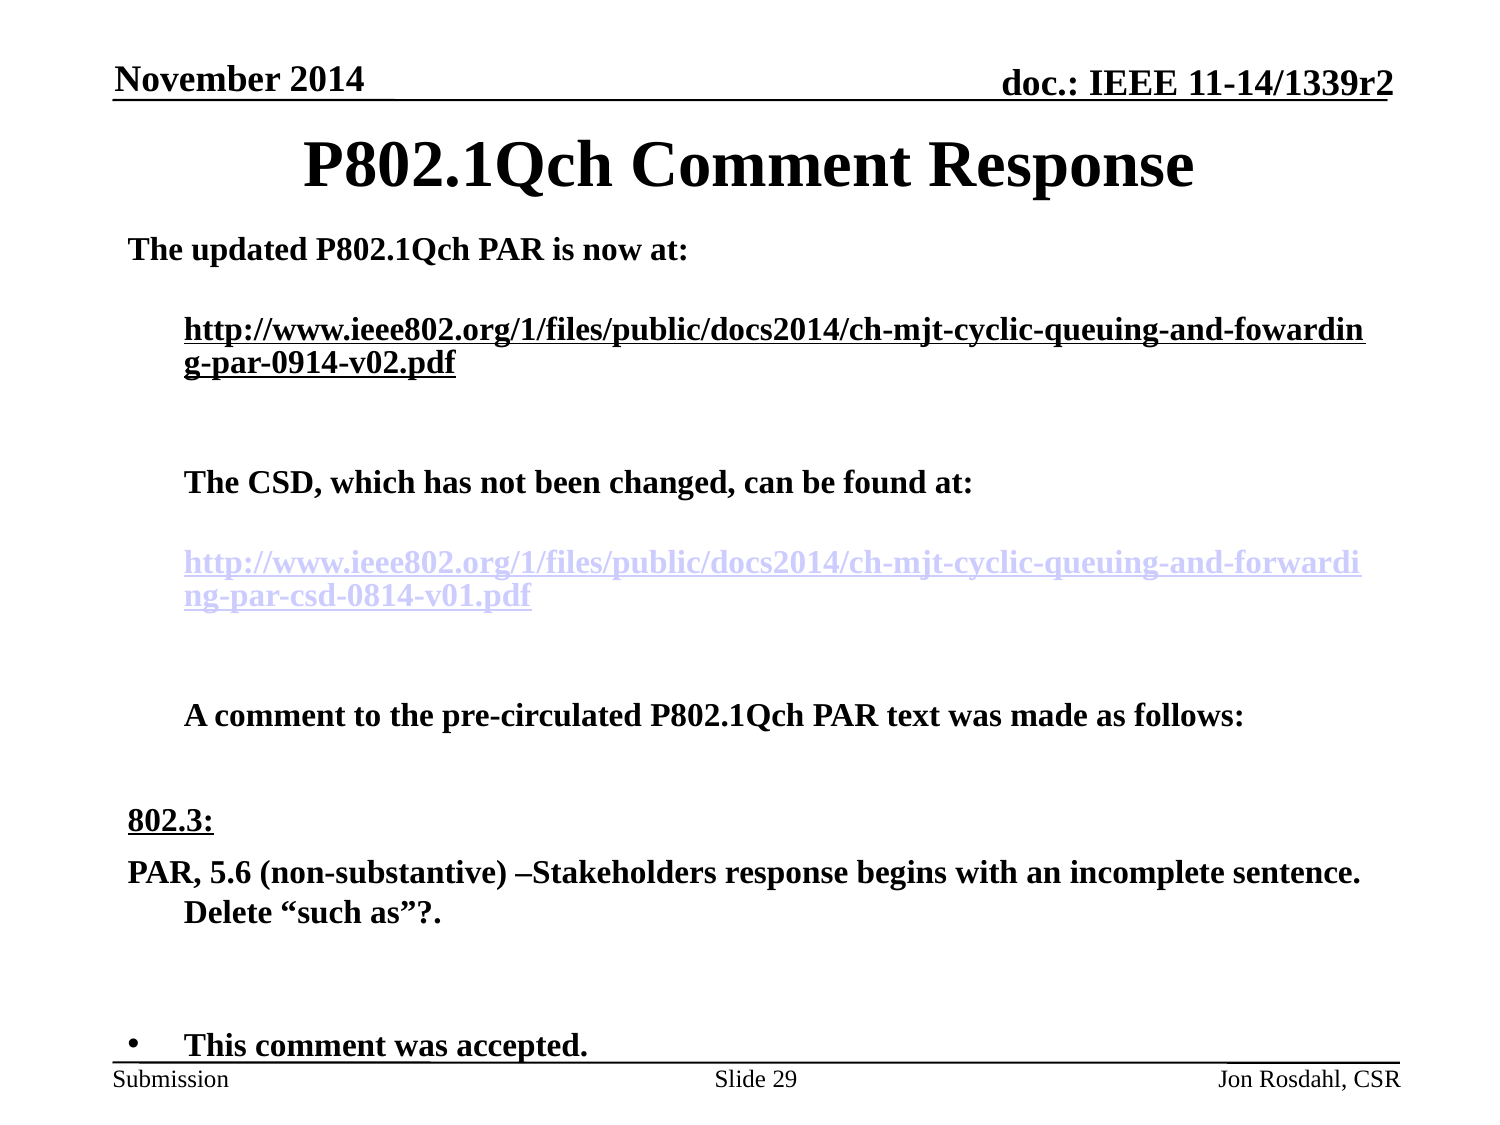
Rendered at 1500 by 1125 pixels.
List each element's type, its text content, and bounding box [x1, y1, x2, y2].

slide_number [114, 54, 423, 100]
footer Jon Rosdahl, CSR [878, 1061, 1402, 1093]
title P802.1Qch Comment Response [112, 112, 1388, 209]
slide_number Slide 29 [712, 1061, 800, 1123]
list The updated P802.1Qch PAR is now at: http://www.ieee802.org/1/files/public/docs2014/ch-mjt-cyclic-queuing-and-fowarding-par-0914-v02.pdf The CSD, which has not been changed, can be found at: http://www.ieee802.org/1/files/public/docs2014/ch-mjt-cyclic-queuing-and-forwarding-par-csd-0814-v01.pdf A comment to the pre-circulated P802.1Qch PAR text was made as follows: 802.3: PAR, 5.6 (non-substantive) –Stakeholders response begins with an incomplete sentence. Delete “such as”?. This comment was accepted. [112, 219, 1388, 1048]
